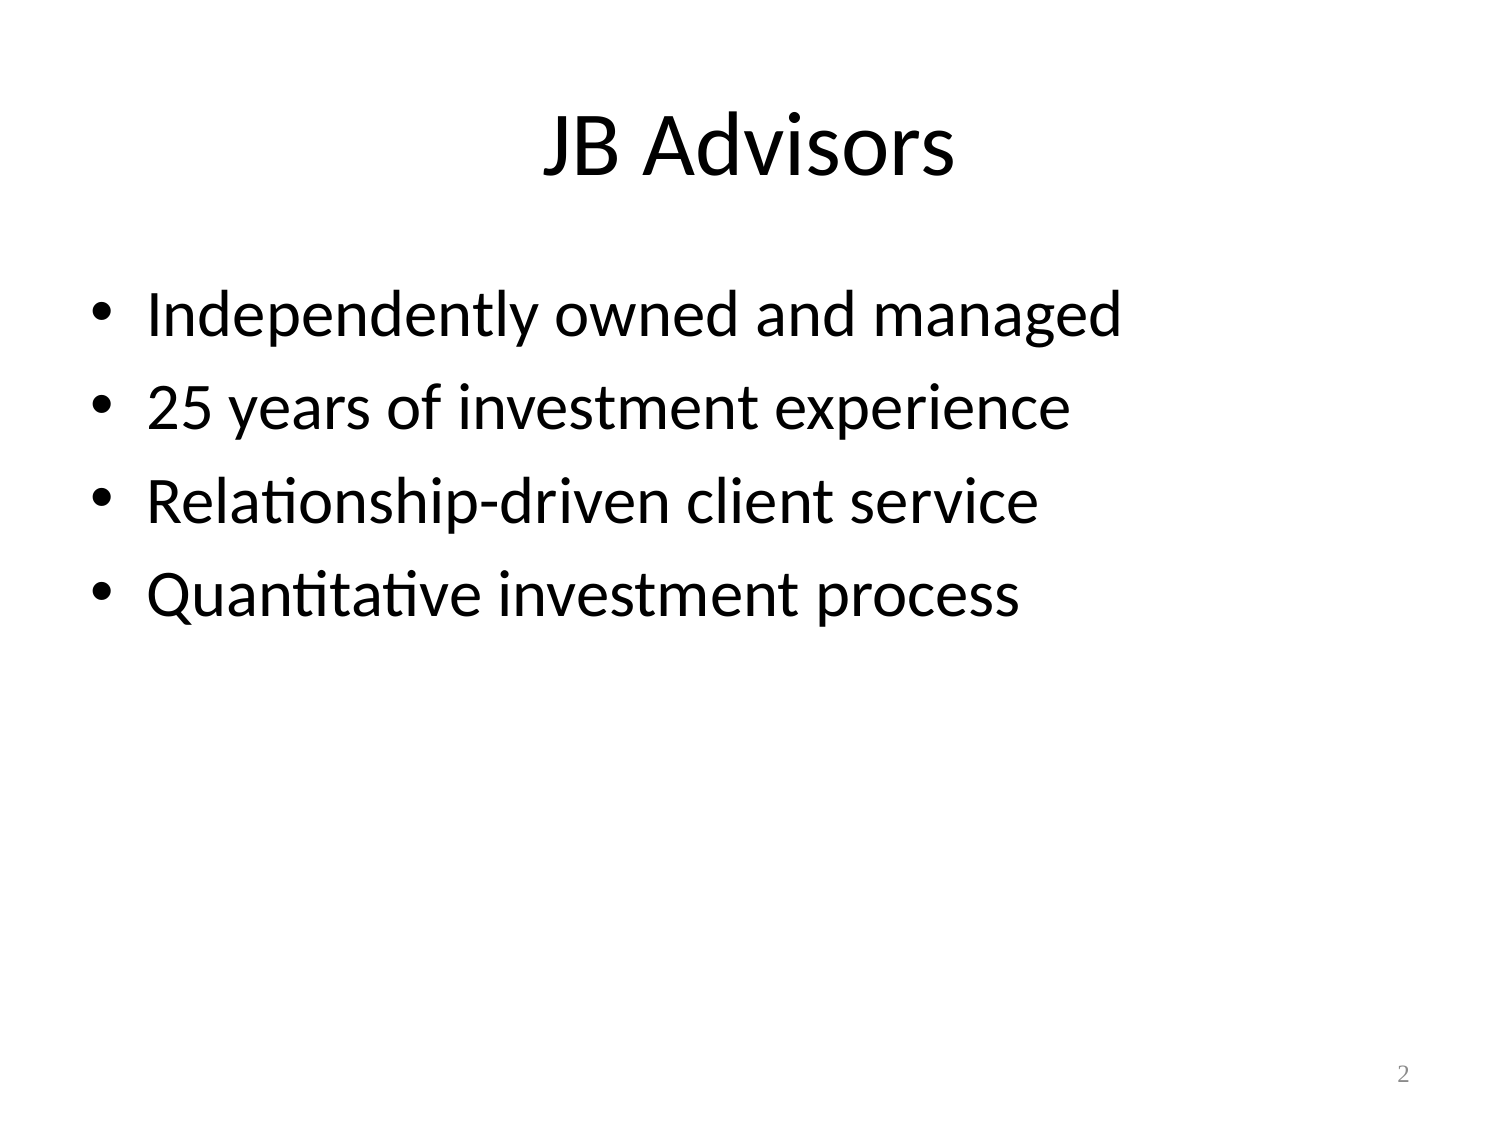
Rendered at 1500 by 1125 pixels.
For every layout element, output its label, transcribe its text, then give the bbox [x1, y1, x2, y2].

list Independently owned and managed 25 years of investment experience Relationship-driven client service Quantitative investment process [75, 262, 1425, 1005]
title JB Advisors [75, 45, 1425, 233]
slide_number 2 [1074, 1042, 1425, 1103]
